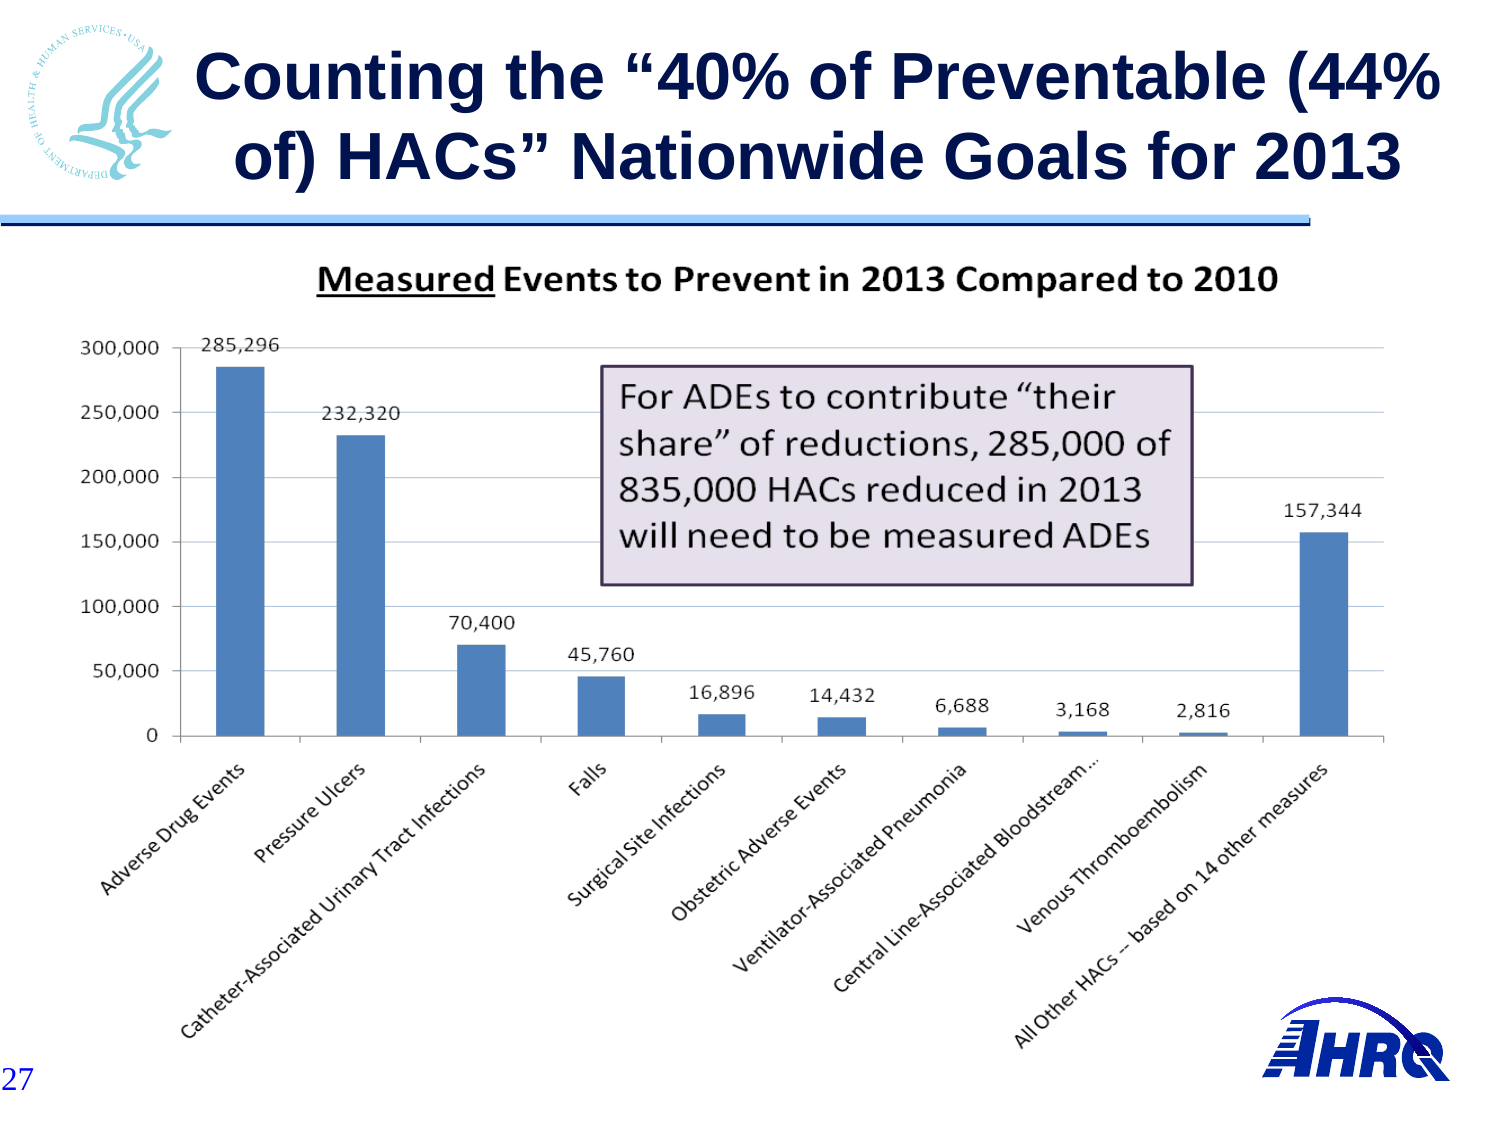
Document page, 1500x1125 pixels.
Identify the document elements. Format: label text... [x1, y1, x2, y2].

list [62, 237, 1401, 1063]
title Counting the “40% of Preventable (44% of) HACs” Nationwide Goals for 2013 [174, 0, 1463, 201]
